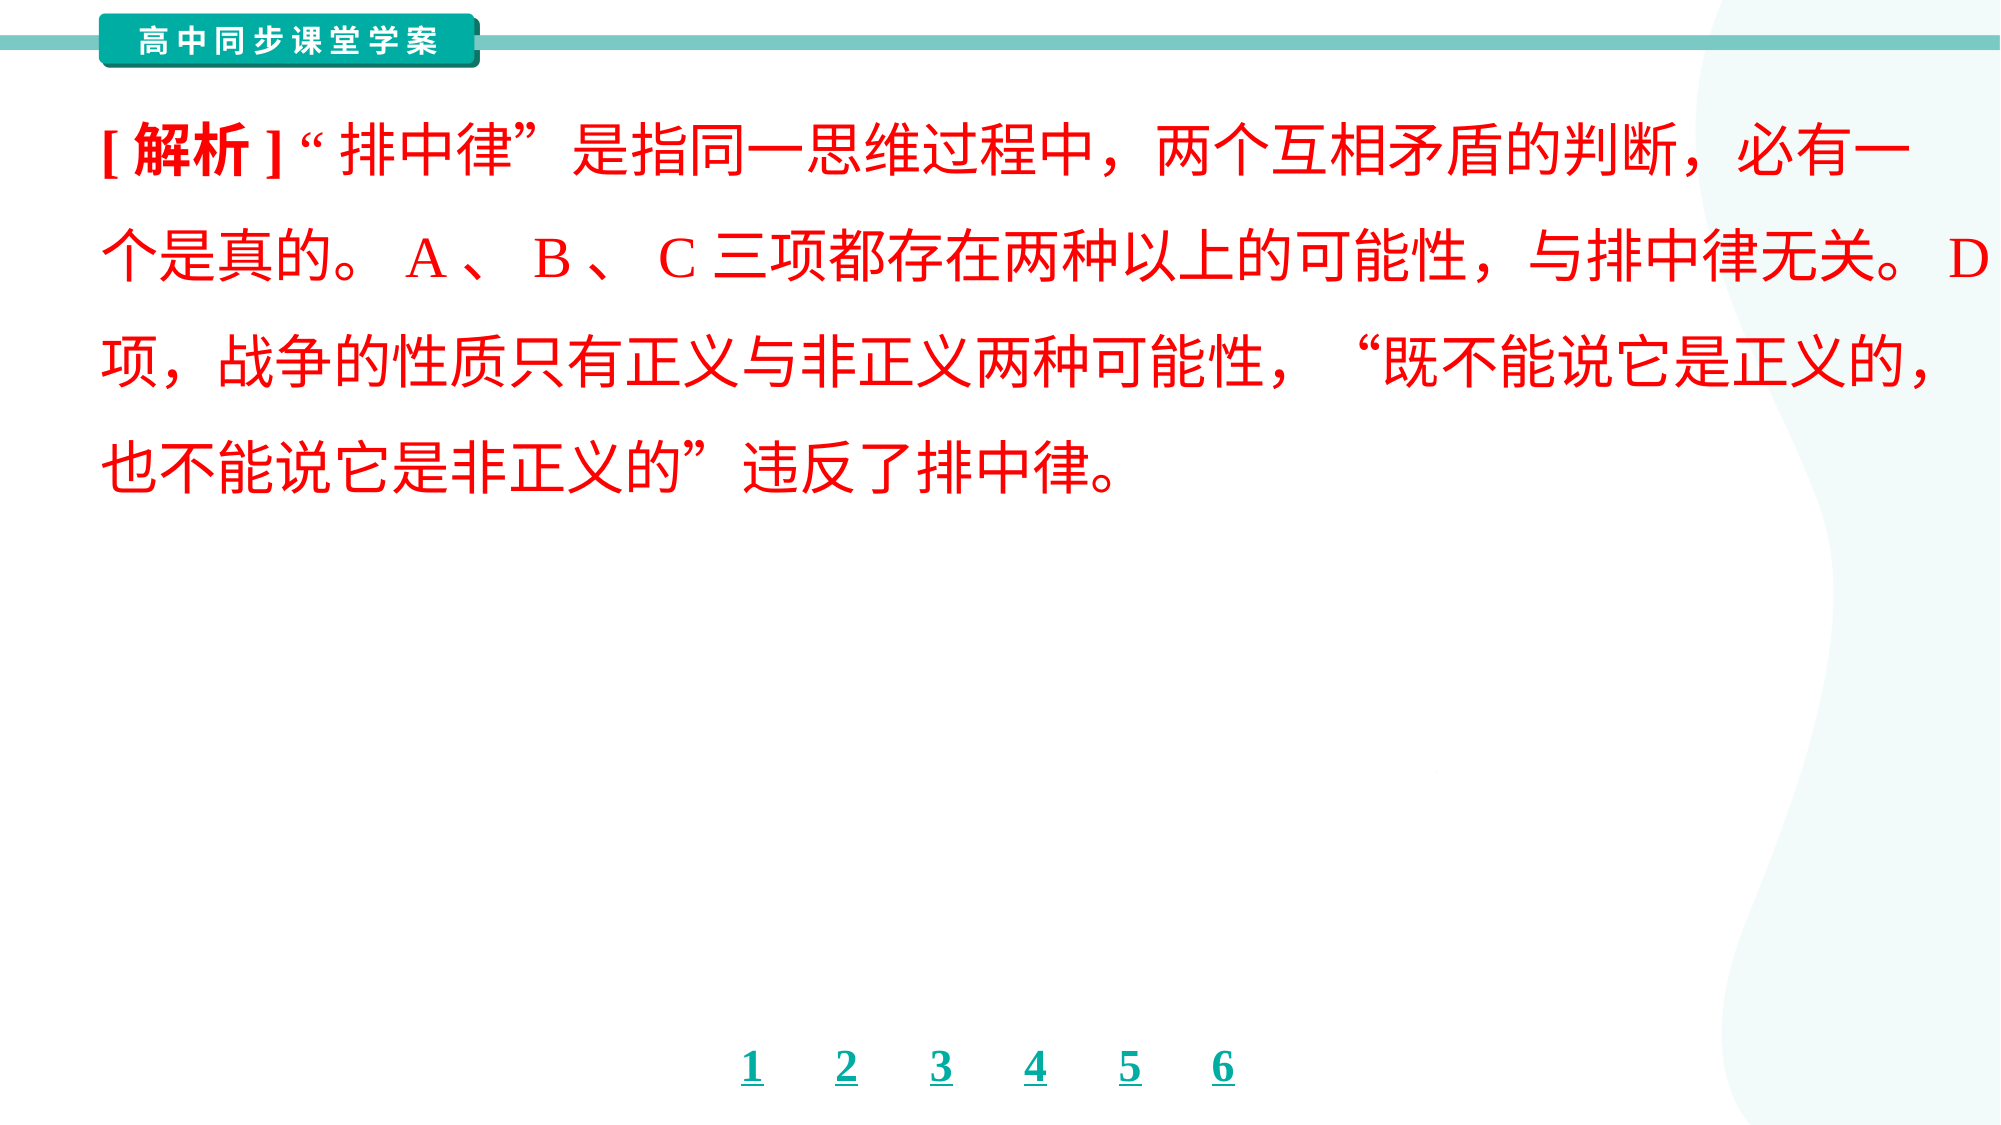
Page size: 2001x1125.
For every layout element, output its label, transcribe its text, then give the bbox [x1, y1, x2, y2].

picture [0, 0, 2000, 1125]
text_box [解析] “排中律”是指同一思维过程中，两个互相矛盾的判断，必有一 个是真的。A、B、C三项都存在两种以上的可能性，与排中律无关。D 项，战争的性质只有正义与非正义两种可能性，“既不能说它是正义的， 也不能说它是非正义的”违反了排中律。 [100, 76, 1899, 502]
